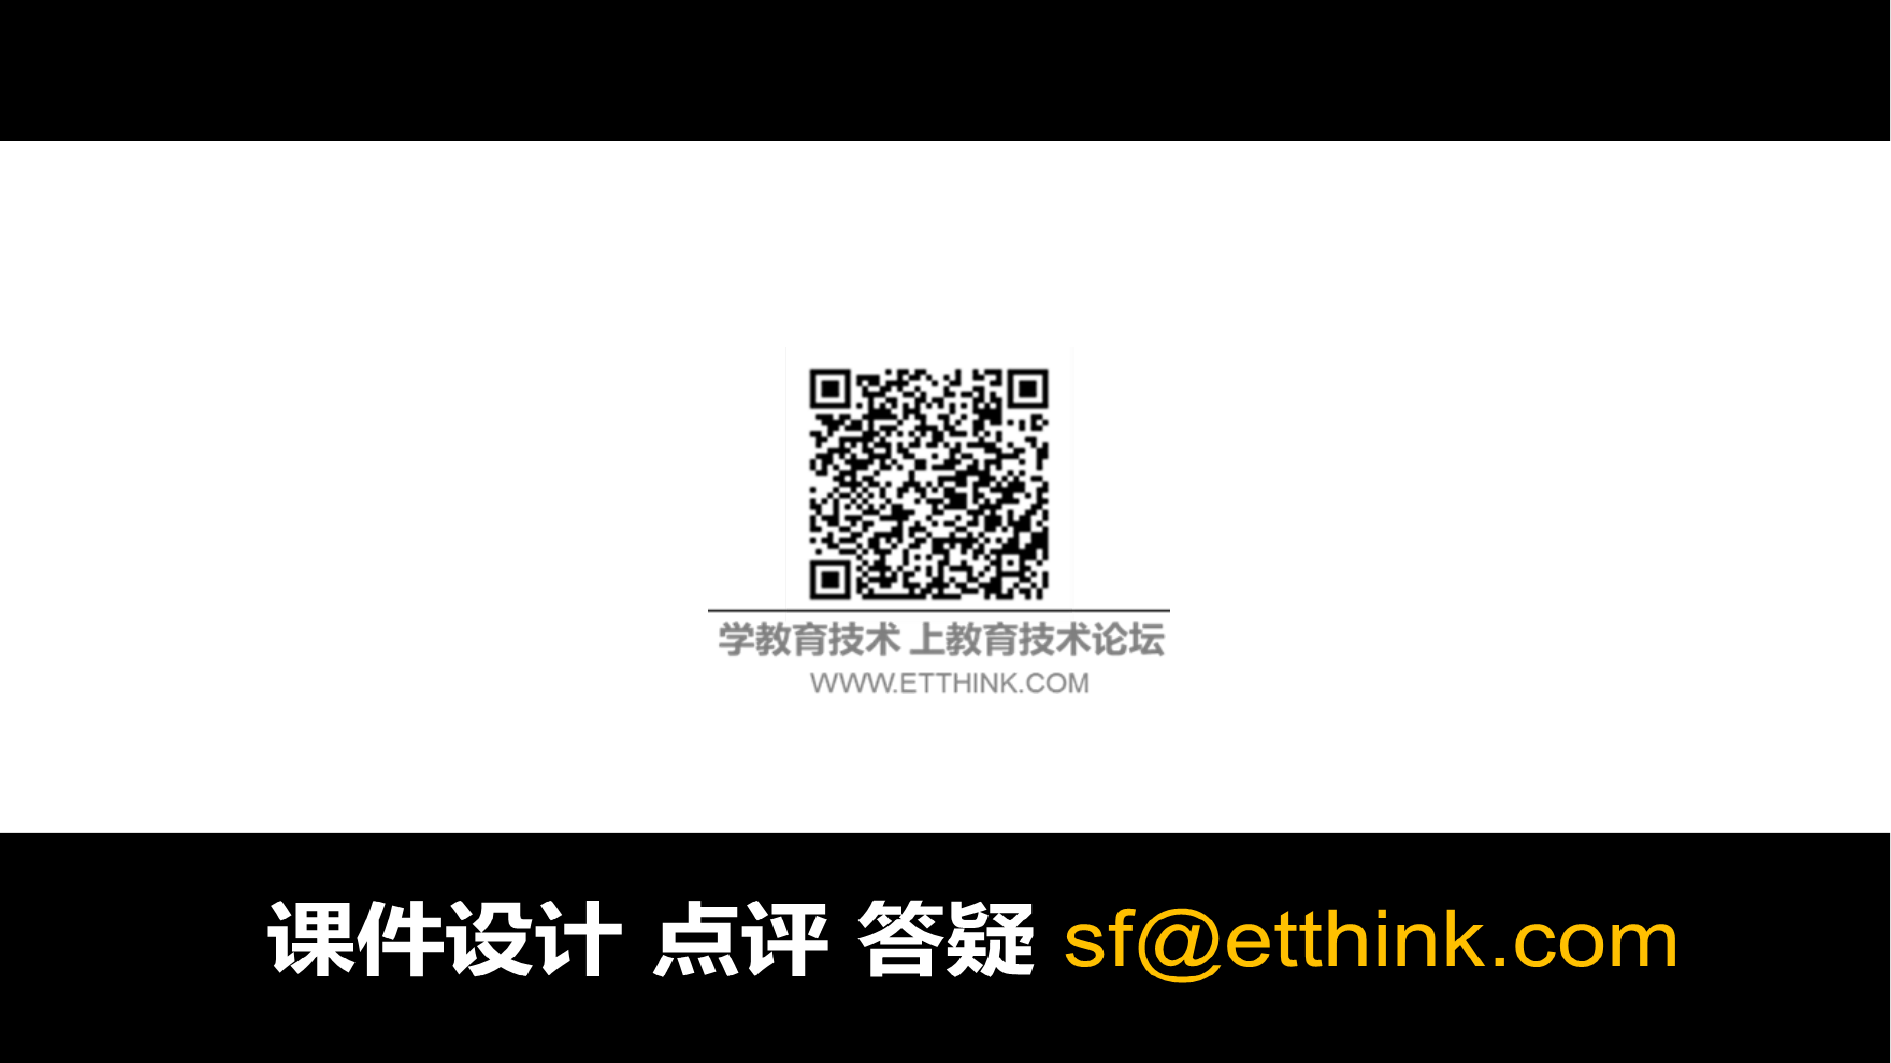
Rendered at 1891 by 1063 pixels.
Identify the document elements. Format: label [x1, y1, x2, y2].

picture [212, 864, 1737, 1032]
text_box [0, 143, 1891, 831]
text_box [0, 831, 1891, 1063]
picture [708, 347, 1170, 716]
text_box [0, 0, 1891, 143]
